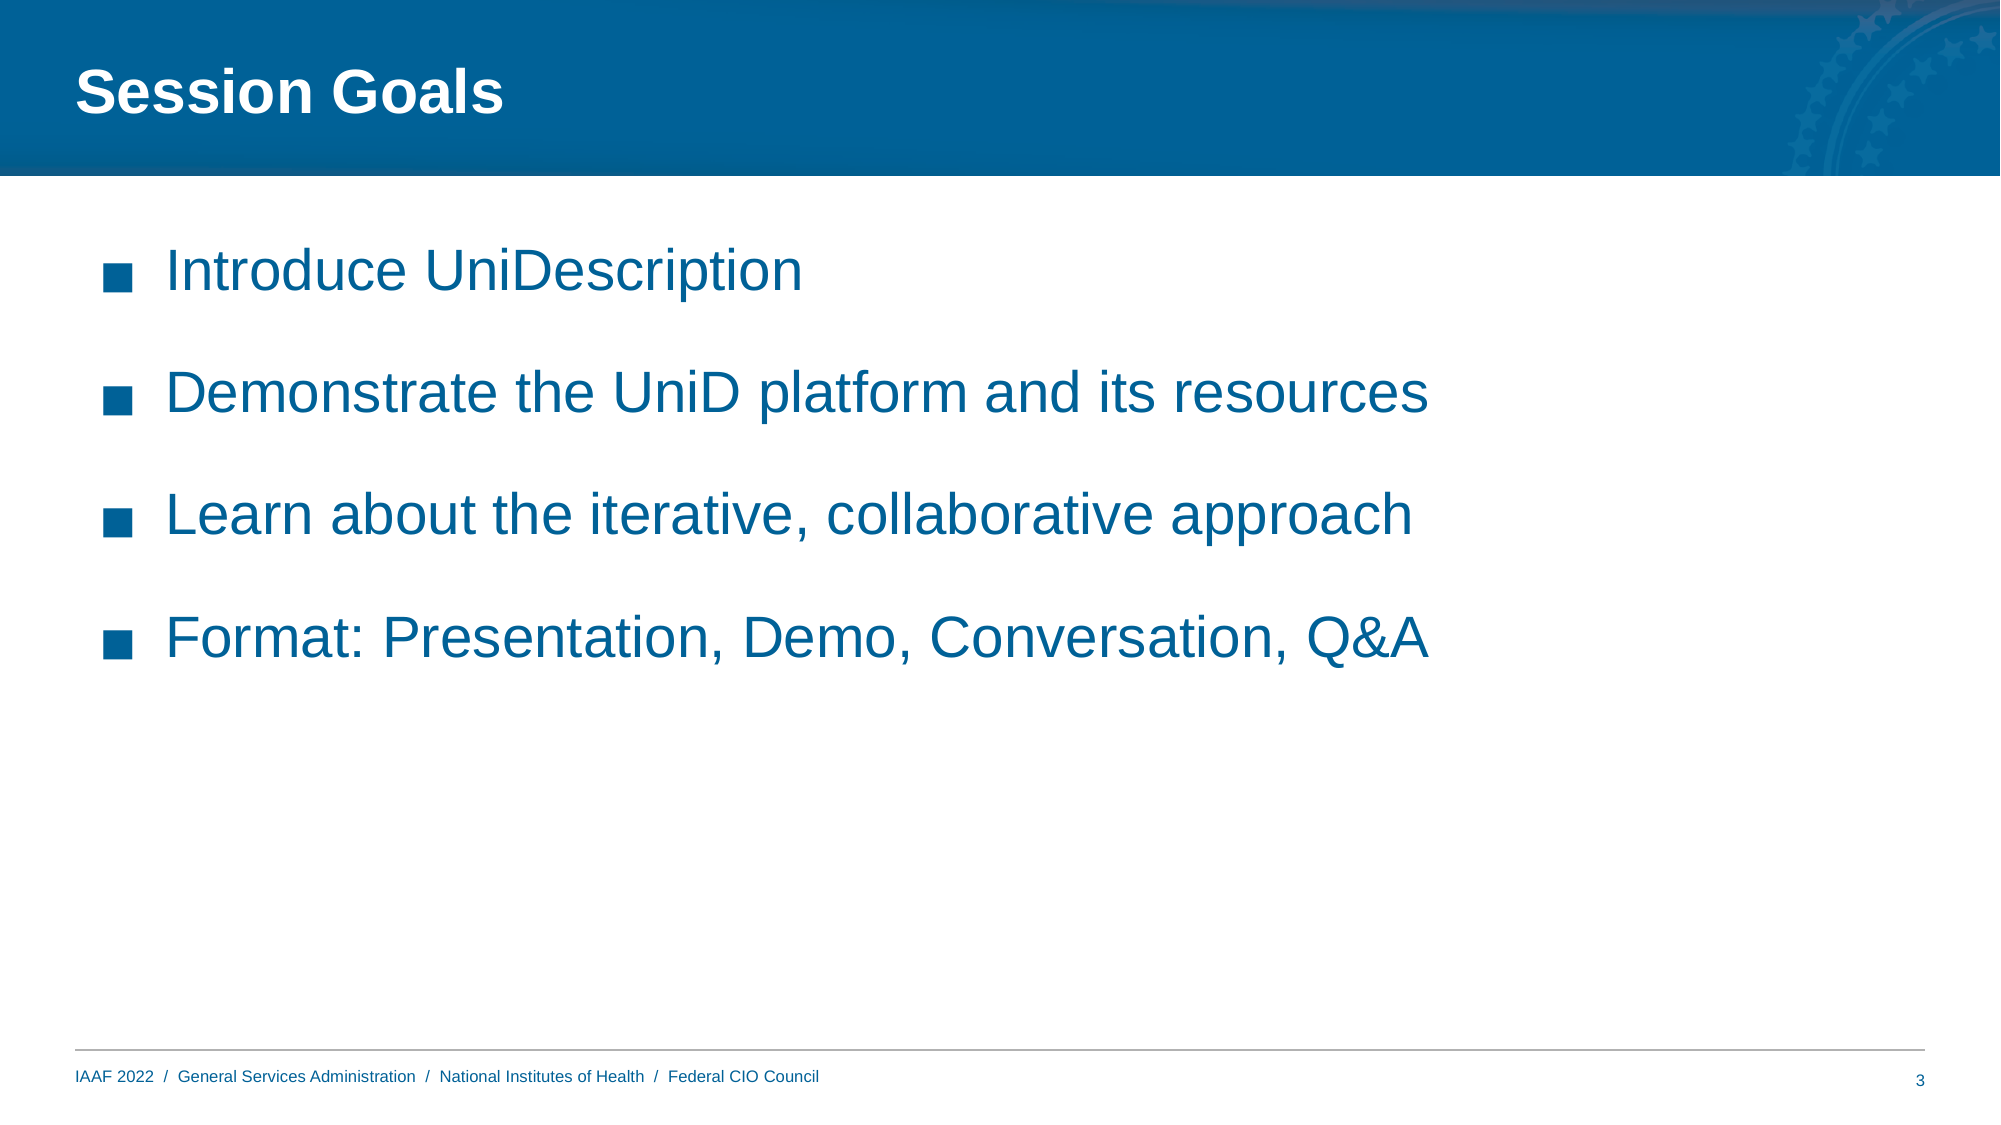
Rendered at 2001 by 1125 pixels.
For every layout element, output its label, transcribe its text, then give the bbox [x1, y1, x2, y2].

list Introduce UniDescription Demonstrate the UniD platform and its resources Learn about the iterative, collaborative approach Format: Presentation, Demo, Conversation, Q&A [75, 224, 1564, 762]
picture [0, 168, 666, 176]
title Session Goals [75, 52, 1800, 128]
slide_number 3 [1880, 1065, 1925, 1095]
picture [0, 0, 2000, 176]
